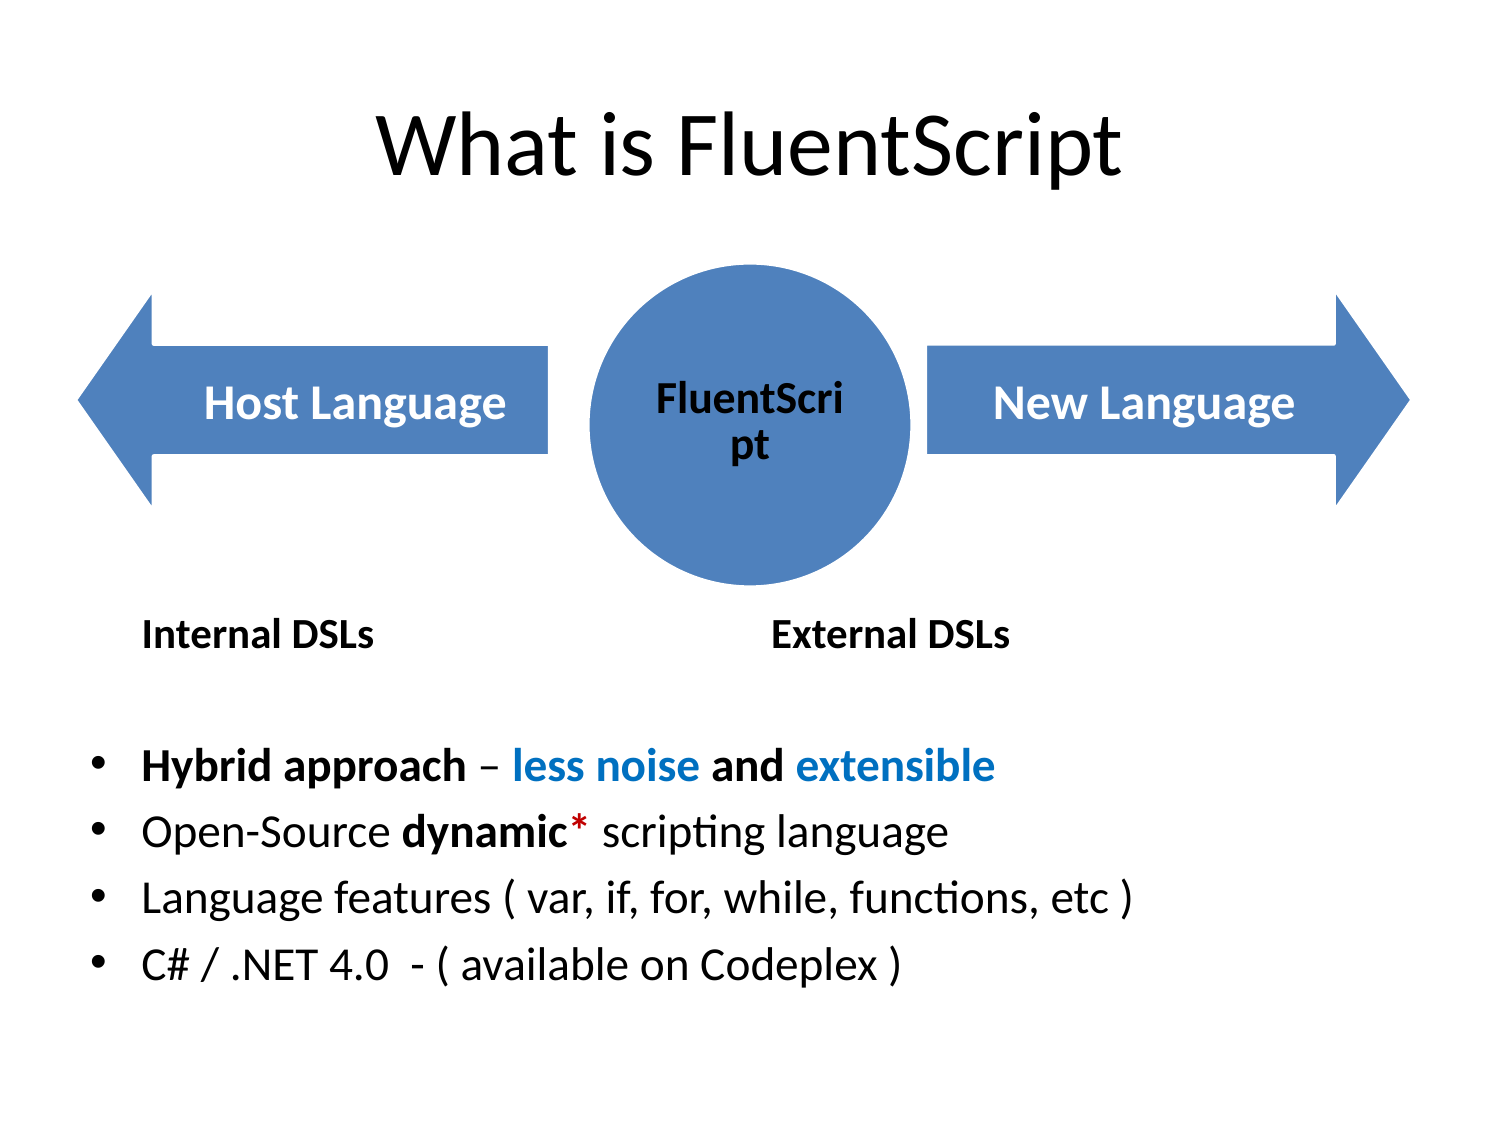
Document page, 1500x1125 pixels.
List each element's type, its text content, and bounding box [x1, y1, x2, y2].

title What is FluentScript [75, 45, 1425, 233]
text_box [512, 262, 988, 588]
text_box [74, 287, 507, 513]
list Internal DSLs External DSLs Hybrid approach – less noise and extensible Open-Source dynamic* scripting language Language features ( var, if, for, while, functions, etc ) C# / .NET 4.0 - ( available on Codeplex ) [75, 262, 1425, 1005]
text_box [991, 287, 1413, 513]
